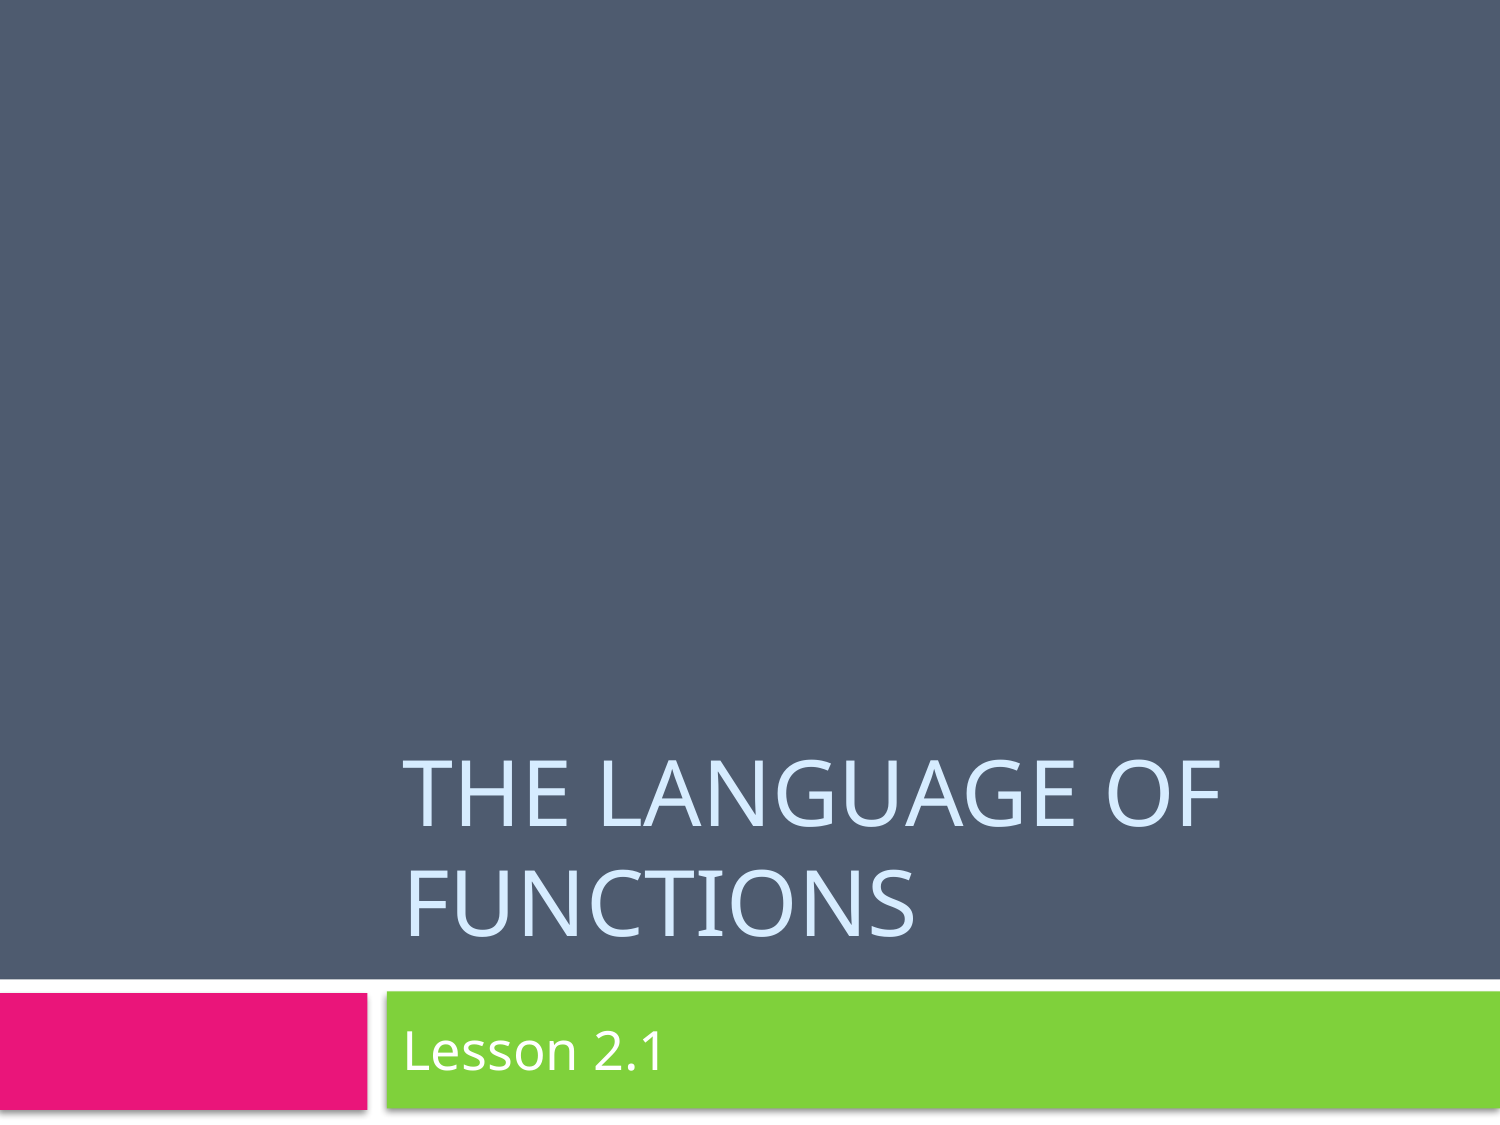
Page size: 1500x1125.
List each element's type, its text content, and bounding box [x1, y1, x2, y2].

subtitle Lesson 2.1 [387, 992, 1488, 1105]
title The Language of functions [387, 662, 1450, 963]
